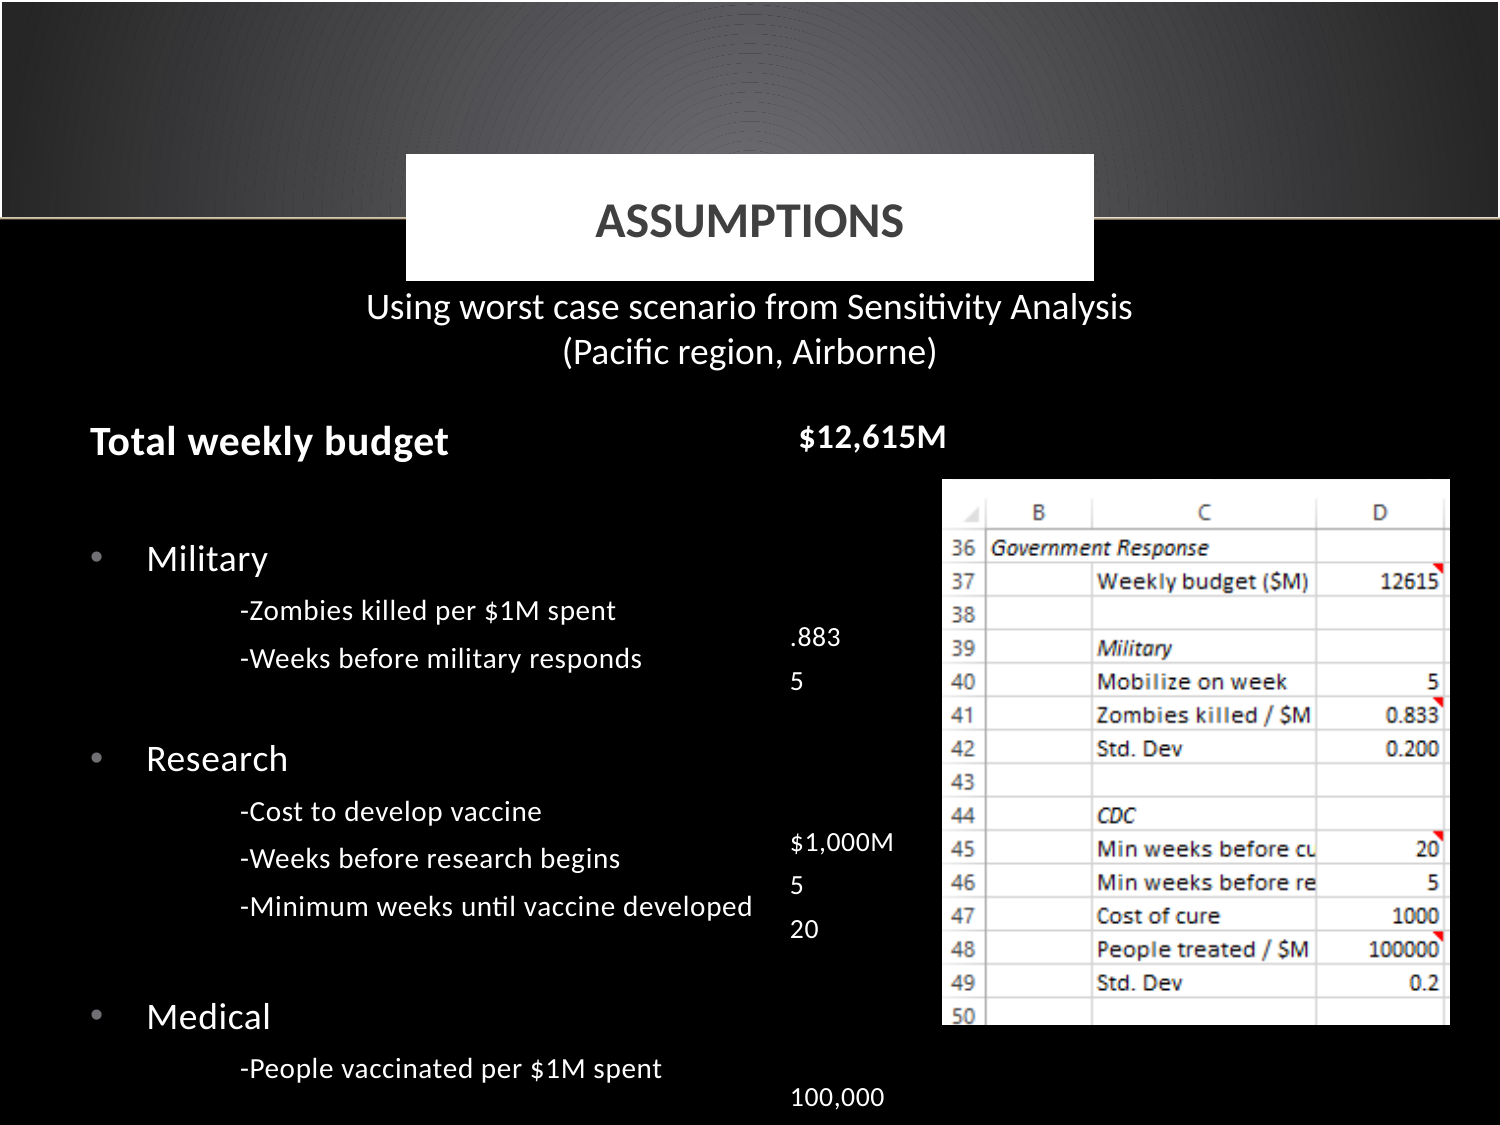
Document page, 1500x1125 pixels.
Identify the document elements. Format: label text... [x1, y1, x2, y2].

title ASSUMPTIONS [406, 154, 1094, 274]
list Total weekly budget Military -Zombies killed per $1M spent -Weeks before military responds Research -Cost to develop vaccine -Weeks before research begins -Minimum weeks until vaccine developed Medical -People vaccinated per $1M spent [75, 406, 774, 1125]
text_box $12,615M .883 5 $1,000M 5 20 100,000 [774, 406, 1013, 1125]
picture [941, 479, 1451, 1026]
text_box Using worst case scenario from Sensitivity Analysis (Pacific region, Airborne) [0, 274, 1500, 380]
